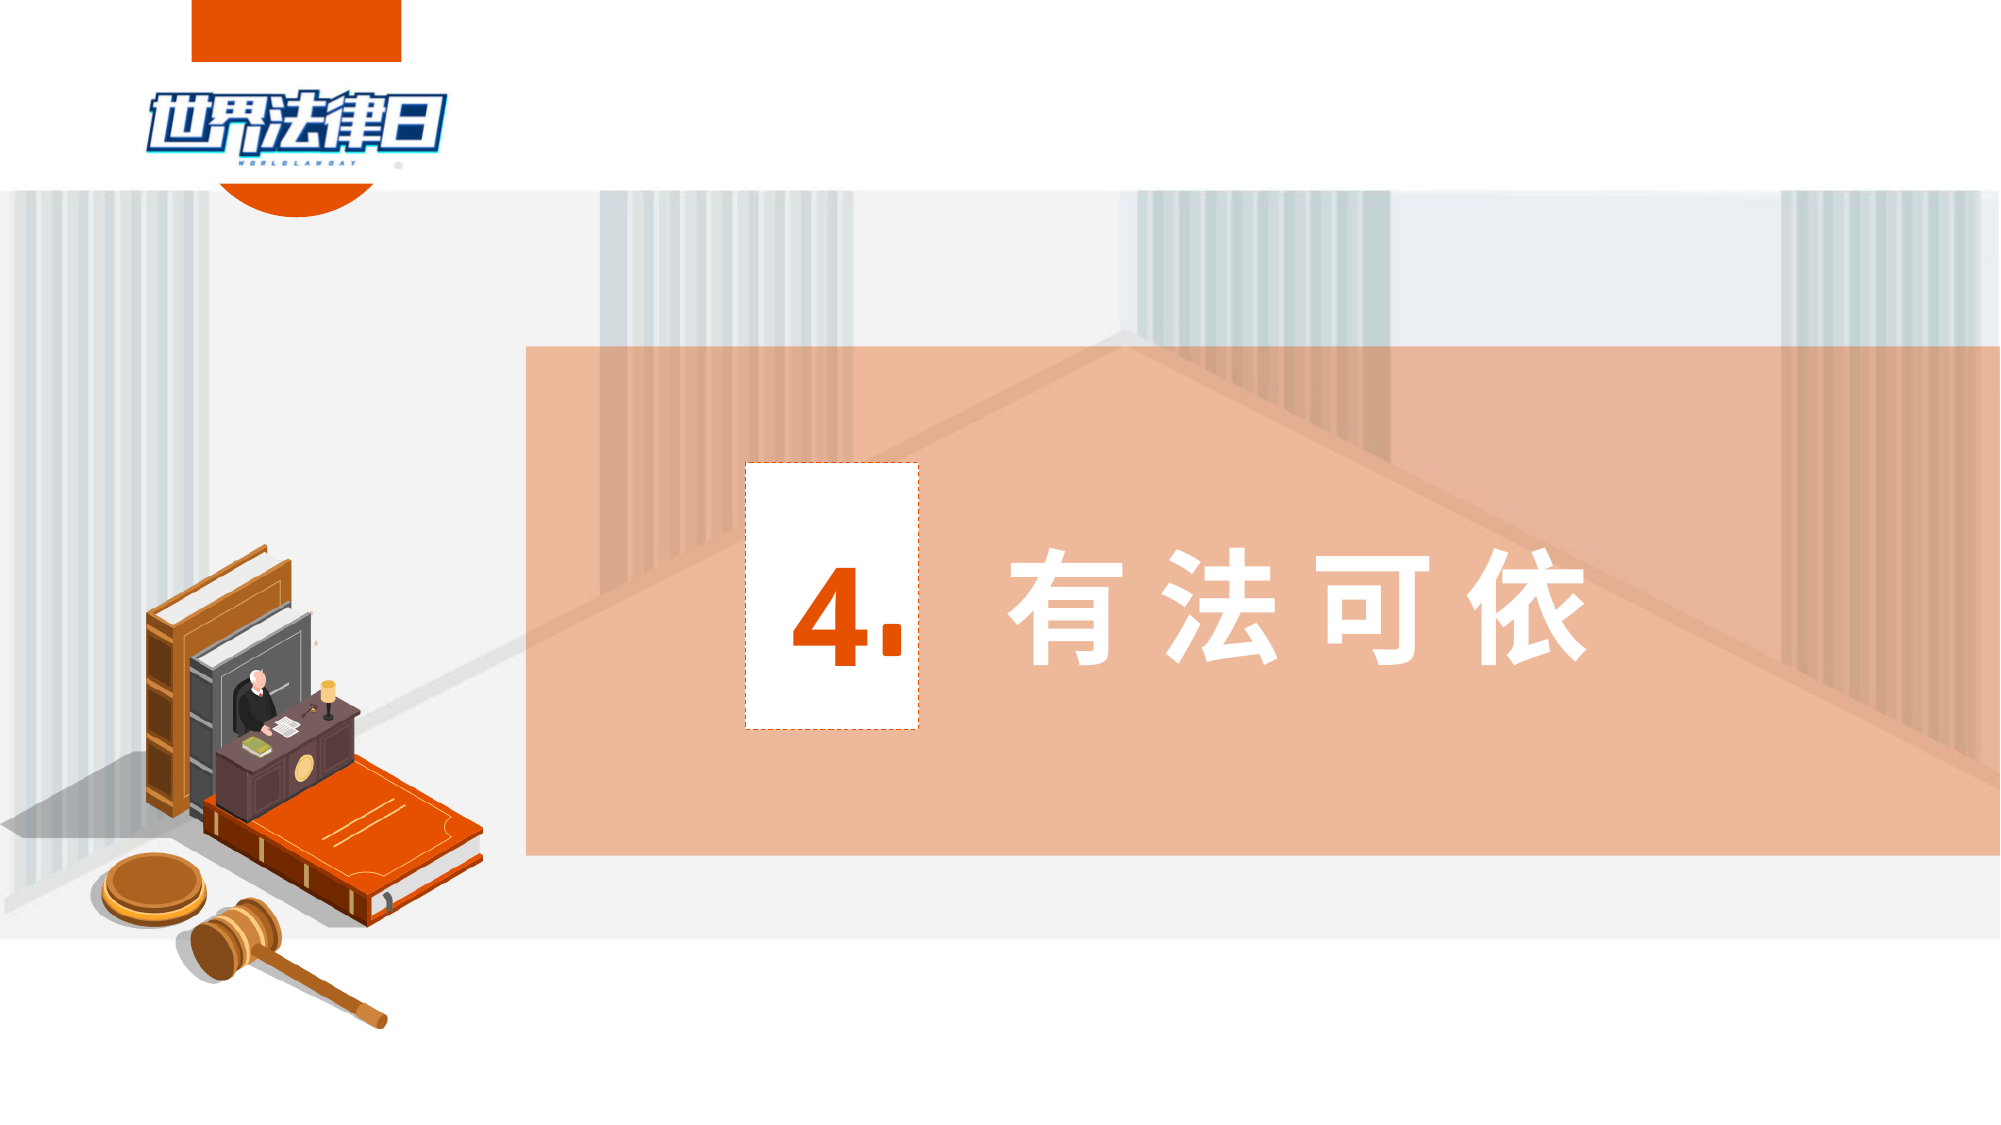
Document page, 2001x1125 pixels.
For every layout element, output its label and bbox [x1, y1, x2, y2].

text_box [745, 462, 919, 730]
text_box [76, 0, 513, 218]
picture [0, 187, 2000, 1029]
